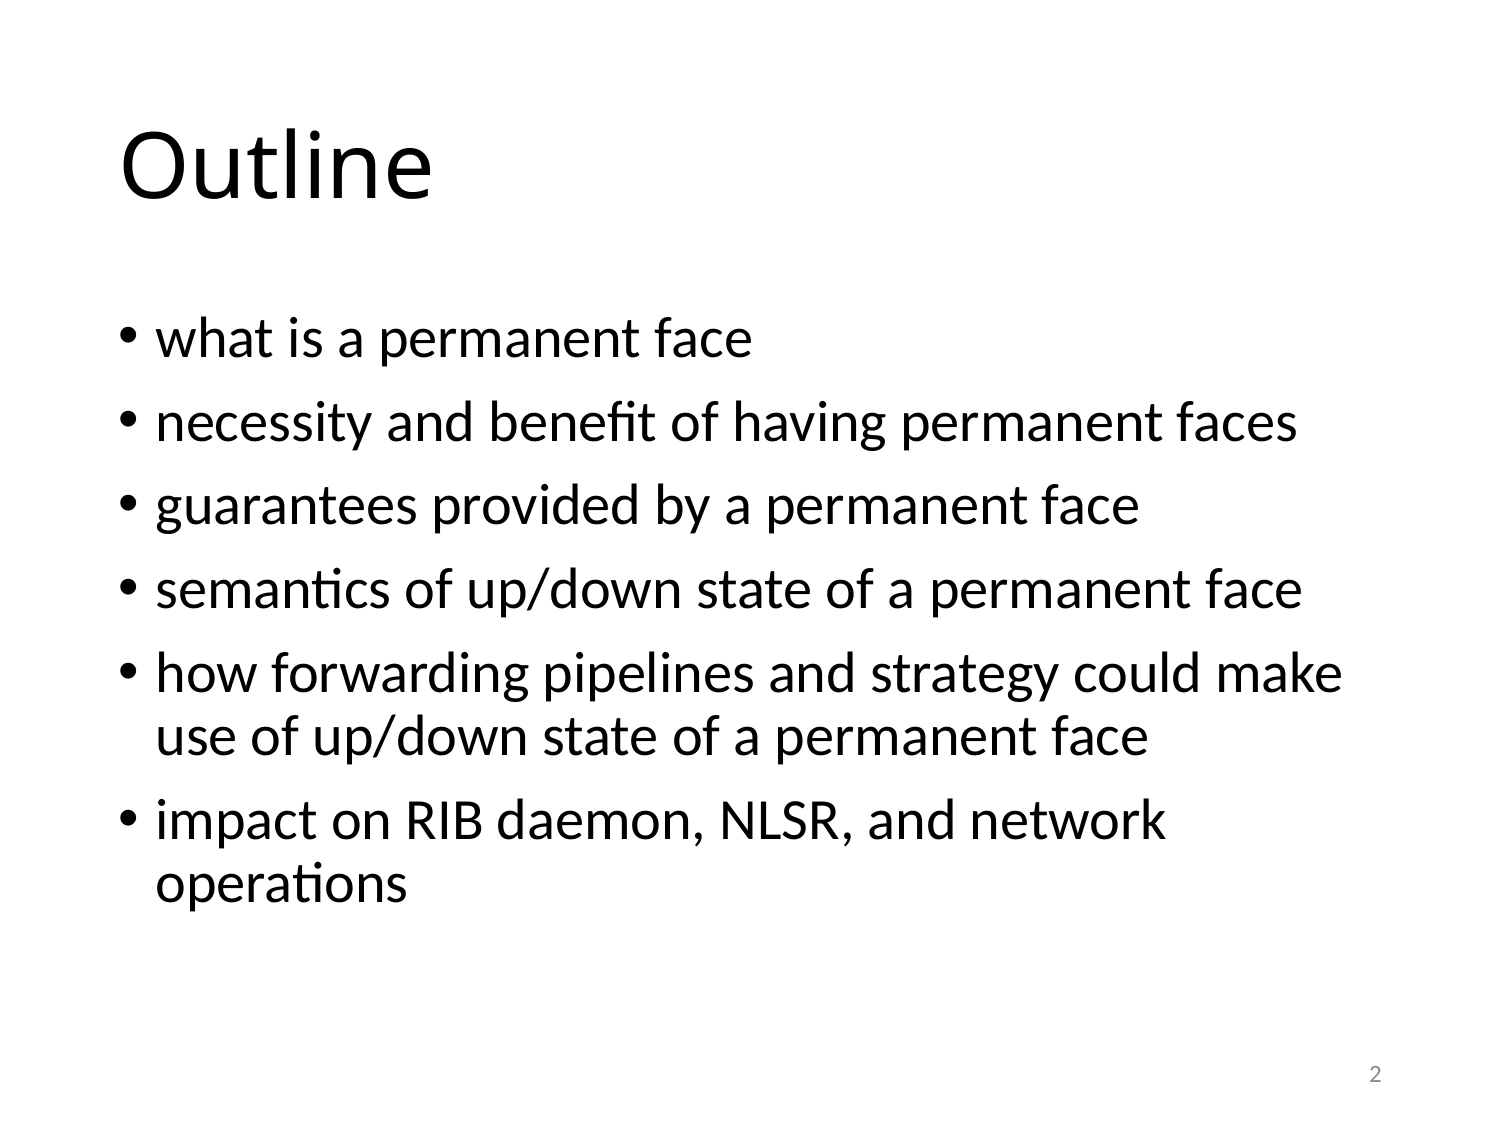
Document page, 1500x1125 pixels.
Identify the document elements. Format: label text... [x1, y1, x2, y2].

list what is a permanent face necessity and benefit of having permanent faces guarantees provided by a permanent face semantics of up/down state of a permanent face how forwarding pipelines and strategy could make use of up/down state of a permanent face impact on RIB daemon, NLSR, and network operations [103, 299, 1397, 1014]
title Outline [103, 59, 1397, 278]
slide_number 2 [1059, 1042, 1397, 1103]
